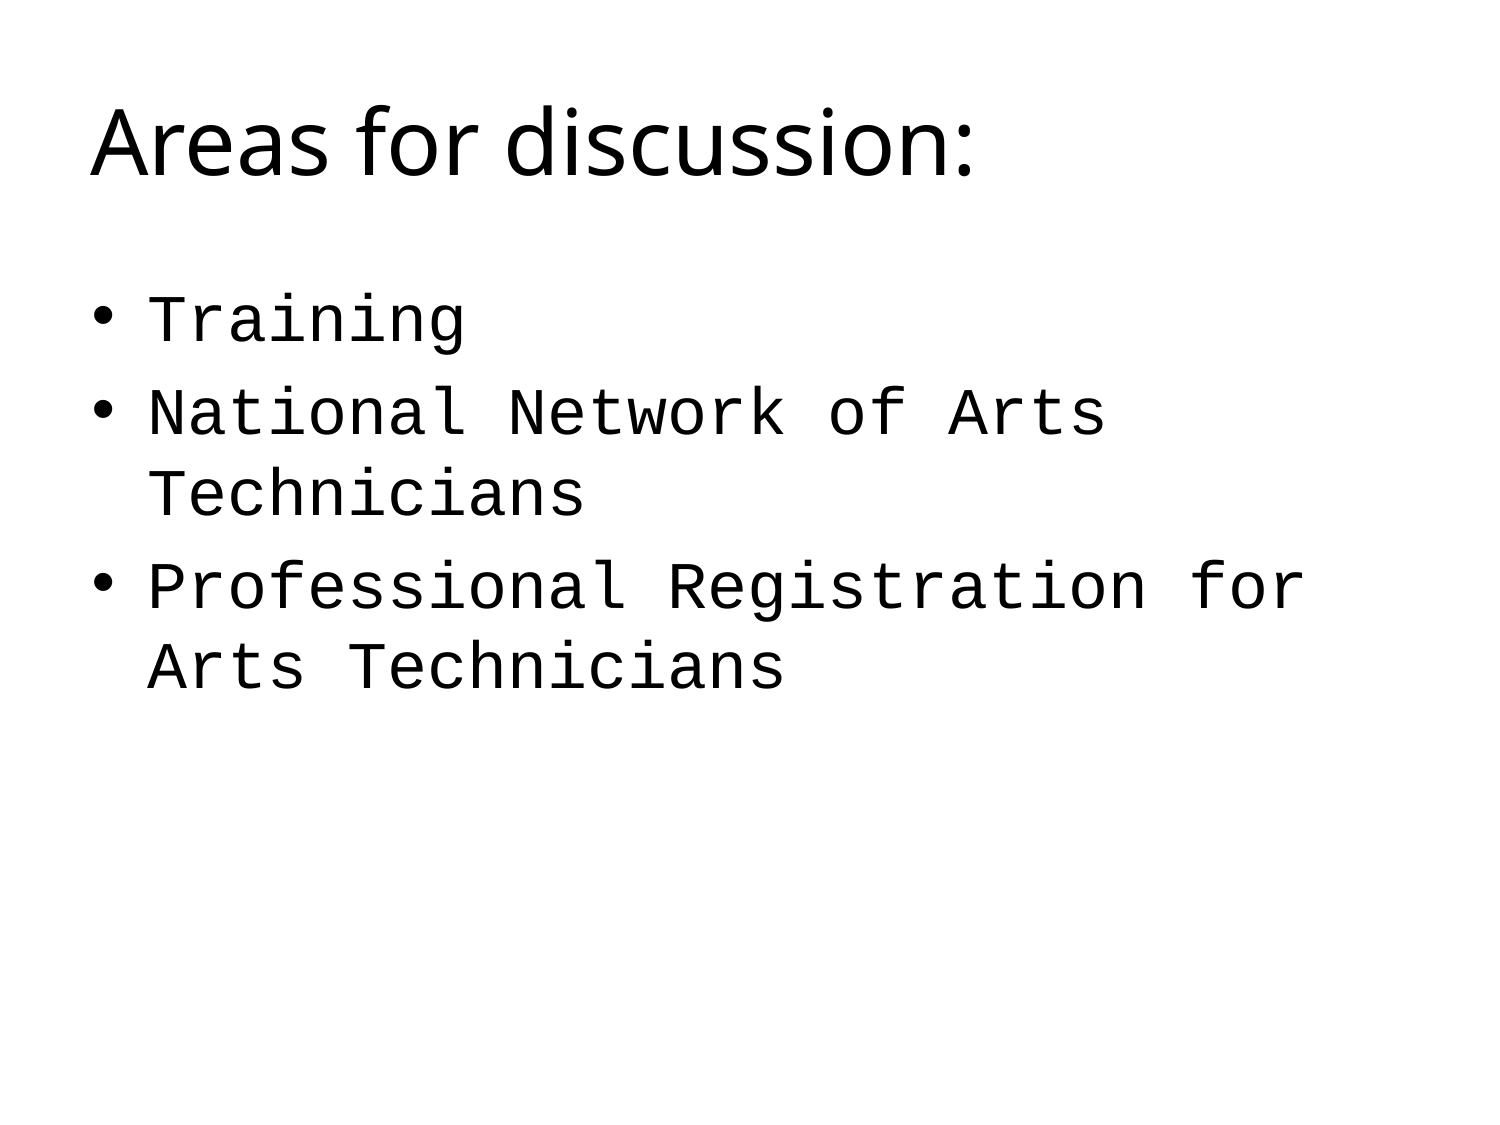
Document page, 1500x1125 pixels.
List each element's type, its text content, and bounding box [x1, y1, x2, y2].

list Training National Network of Arts Technicians Professional Registration for Arts Technicians [76, 267, 1427, 1010]
title Areas for discussion: [75, 45, 1425, 233]
